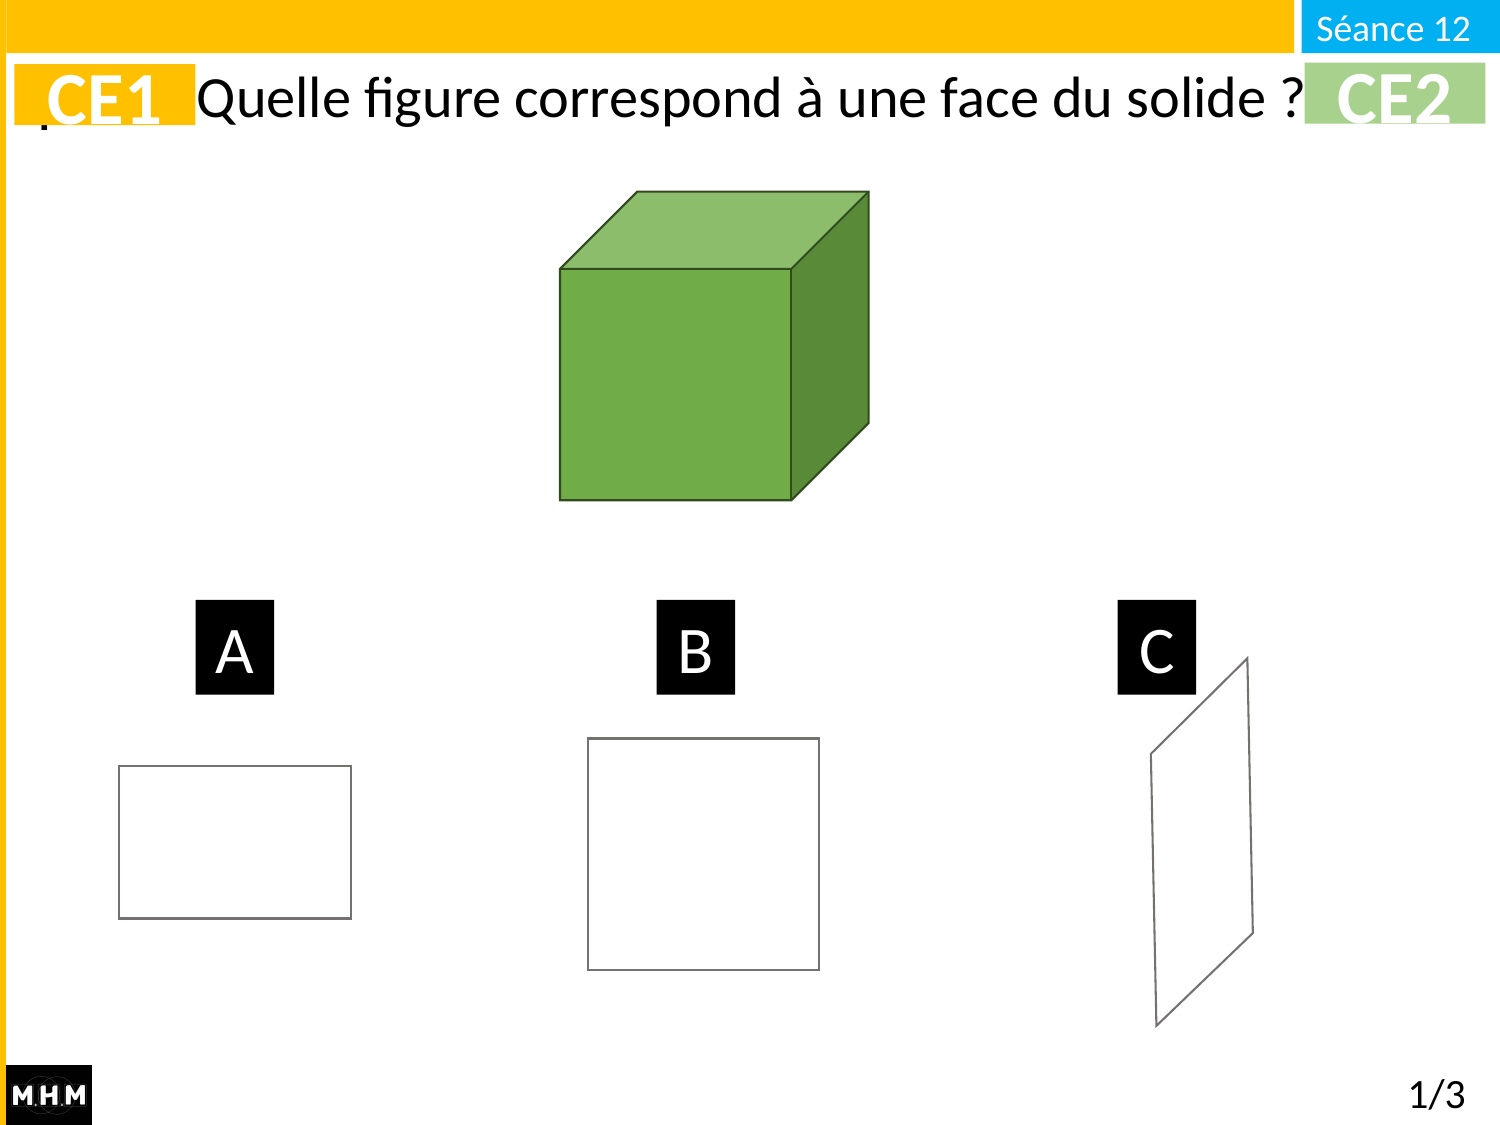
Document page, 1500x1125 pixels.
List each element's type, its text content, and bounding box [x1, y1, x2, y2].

list 1/3 [1373, 1064, 1500, 1125]
title Quelle figure correspond à une face du solide ? [181, 54, 1500, 144]
text_box CE2 [1303, 62, 1487, 125]
text_box C [1117, 599, 1197, 695]
picture [6, 1065, 92, 1125]
text_box [1149, 655, 1254, 1029]
text_box B [656, 599, 736, 695]
text_box A [195, 599, 275, 695]
text_box [118, 765, 352, 920]
text_box CE1 [13, 63, 196, 126]
text_box [558, 190, 870, 502]
text_box [587, 737, 820, 971]
